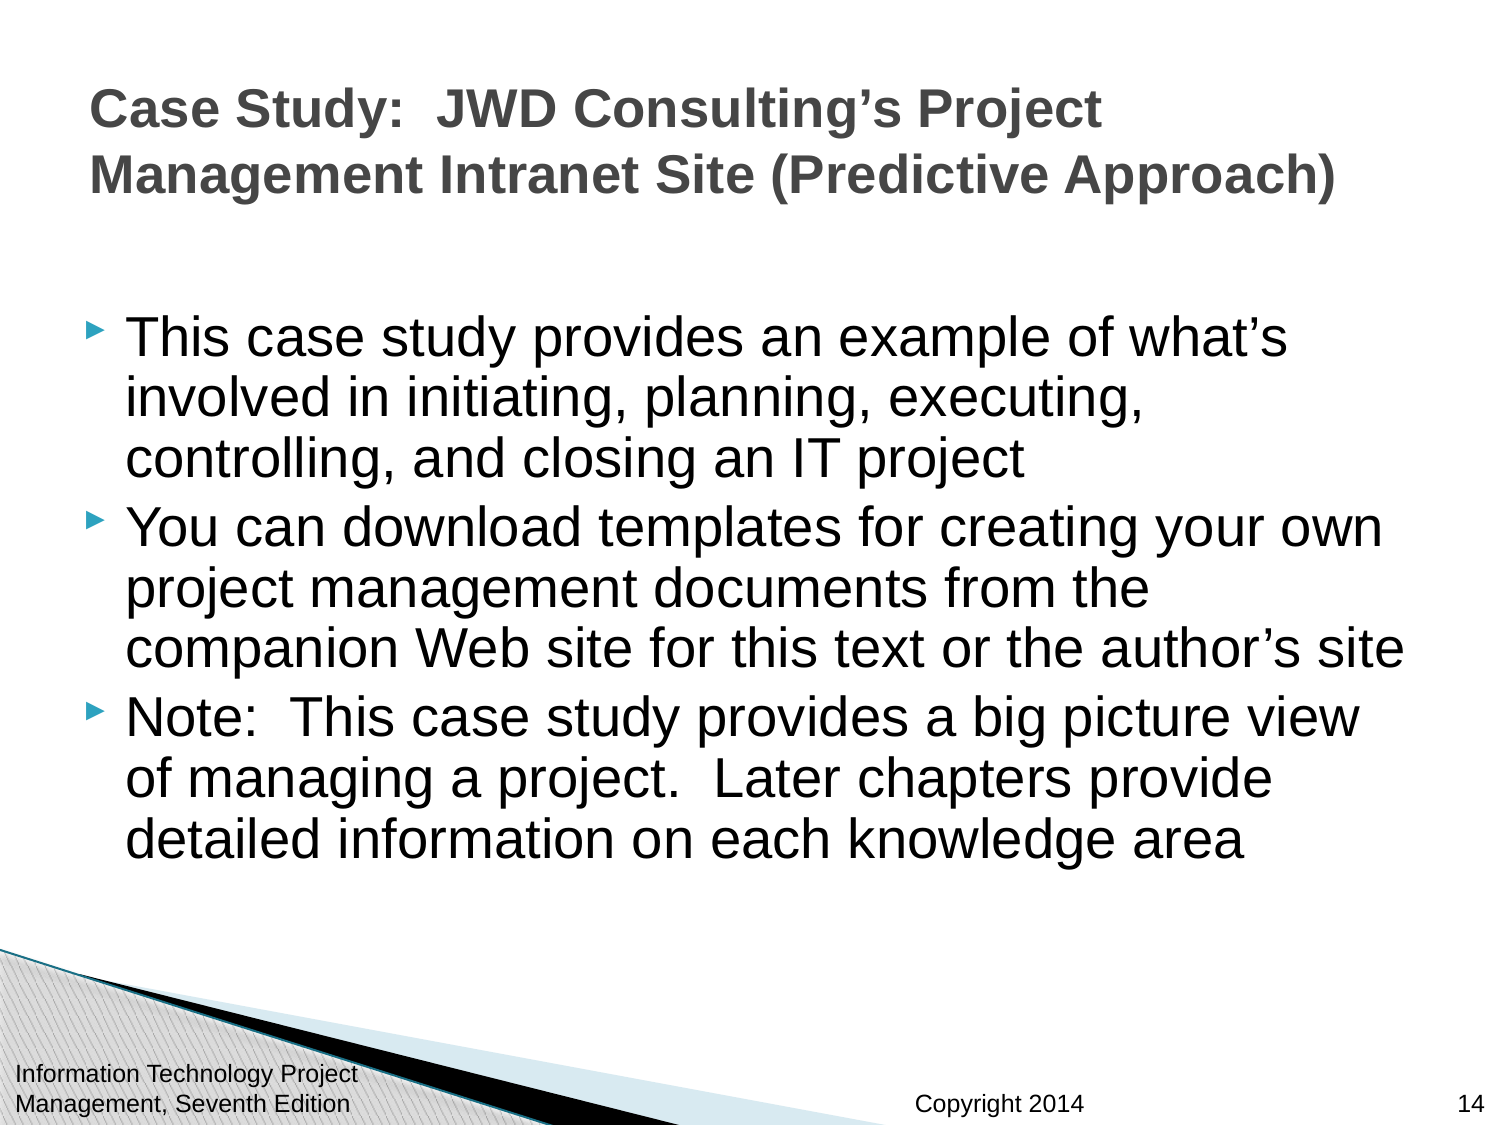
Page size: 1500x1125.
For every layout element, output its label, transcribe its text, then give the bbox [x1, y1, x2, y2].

slide_number 14 [1408, 1065, 1500, 1125]
title Case Study: JWD Consulting’s Project Management Intranet Site (Predictive Approach) [75, 45, 1425, 233]
list This case study provides an example of what’s involved in initiating, planning, executing, controlling, and closing an IT project You can download templates for creating your own project management documents from the companion Web site for this text or the author’s site Note: This case study provides a big picture view of managing a project. Later chapters provide detailed information on each knowledge area [49, 299, 1438, 1051]
footer Information Technology Project Management, Seventh Edition [0, 1065, 425, 1125]
